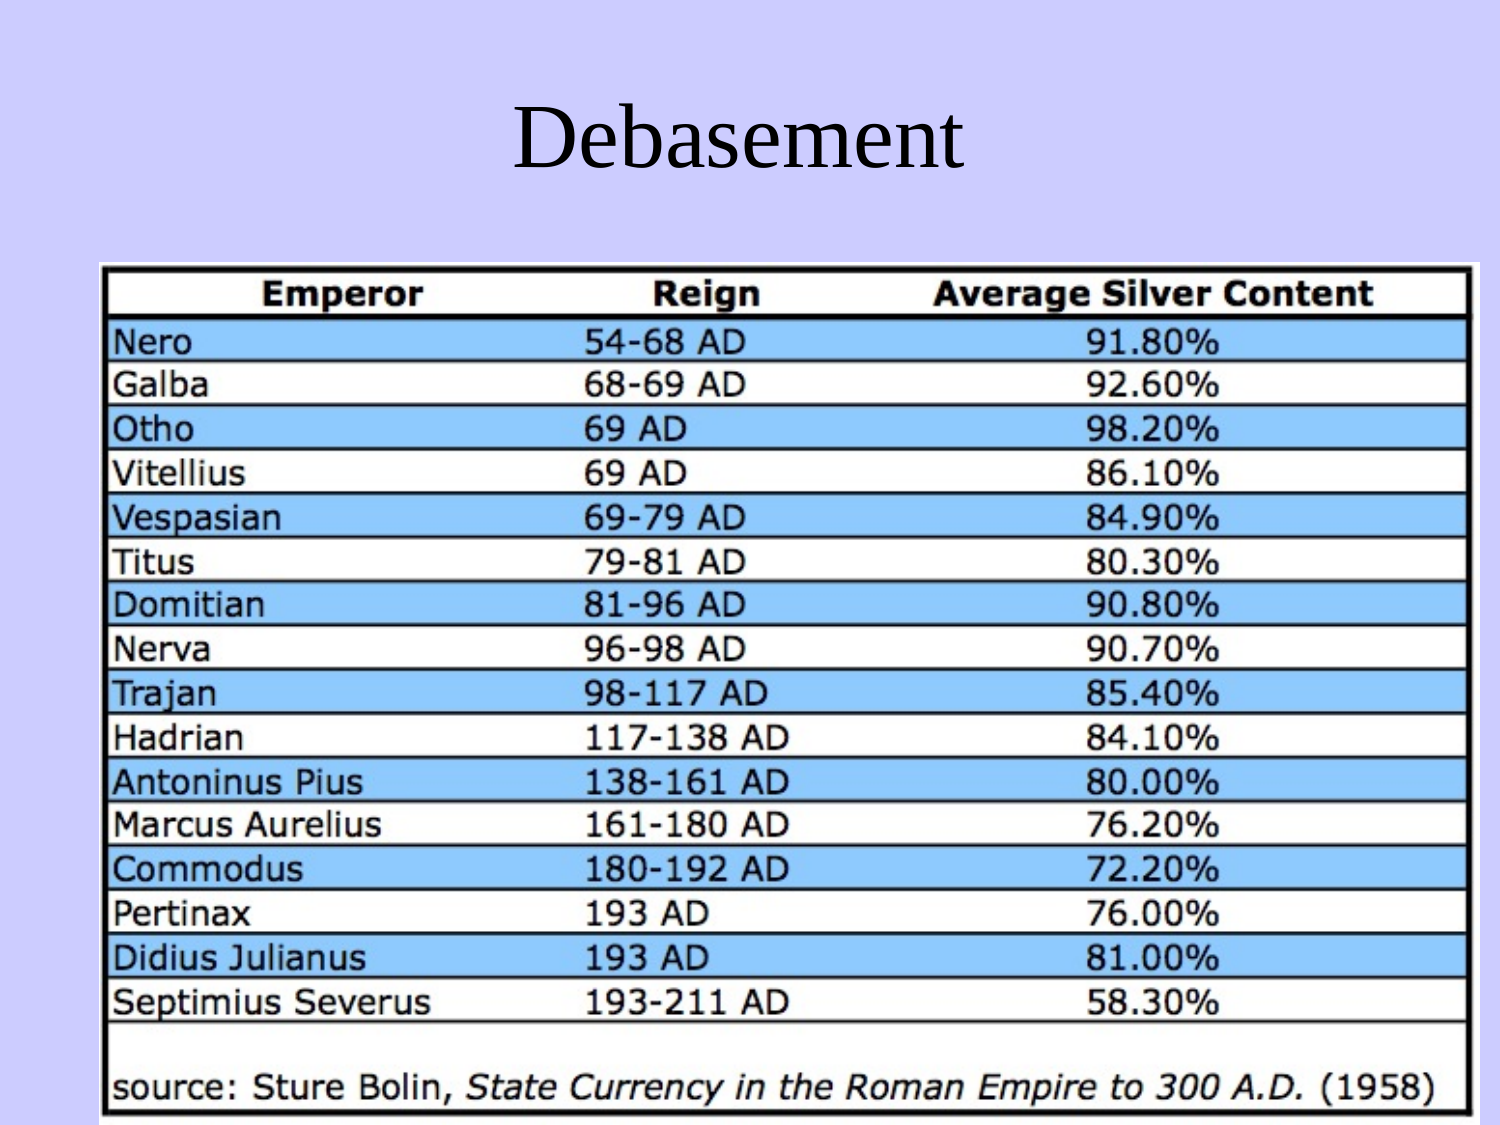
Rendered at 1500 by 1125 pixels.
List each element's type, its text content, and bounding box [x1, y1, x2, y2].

title Debasement [101, 37, 1378, 226]
picture [99, 262, 1480, 1125]
